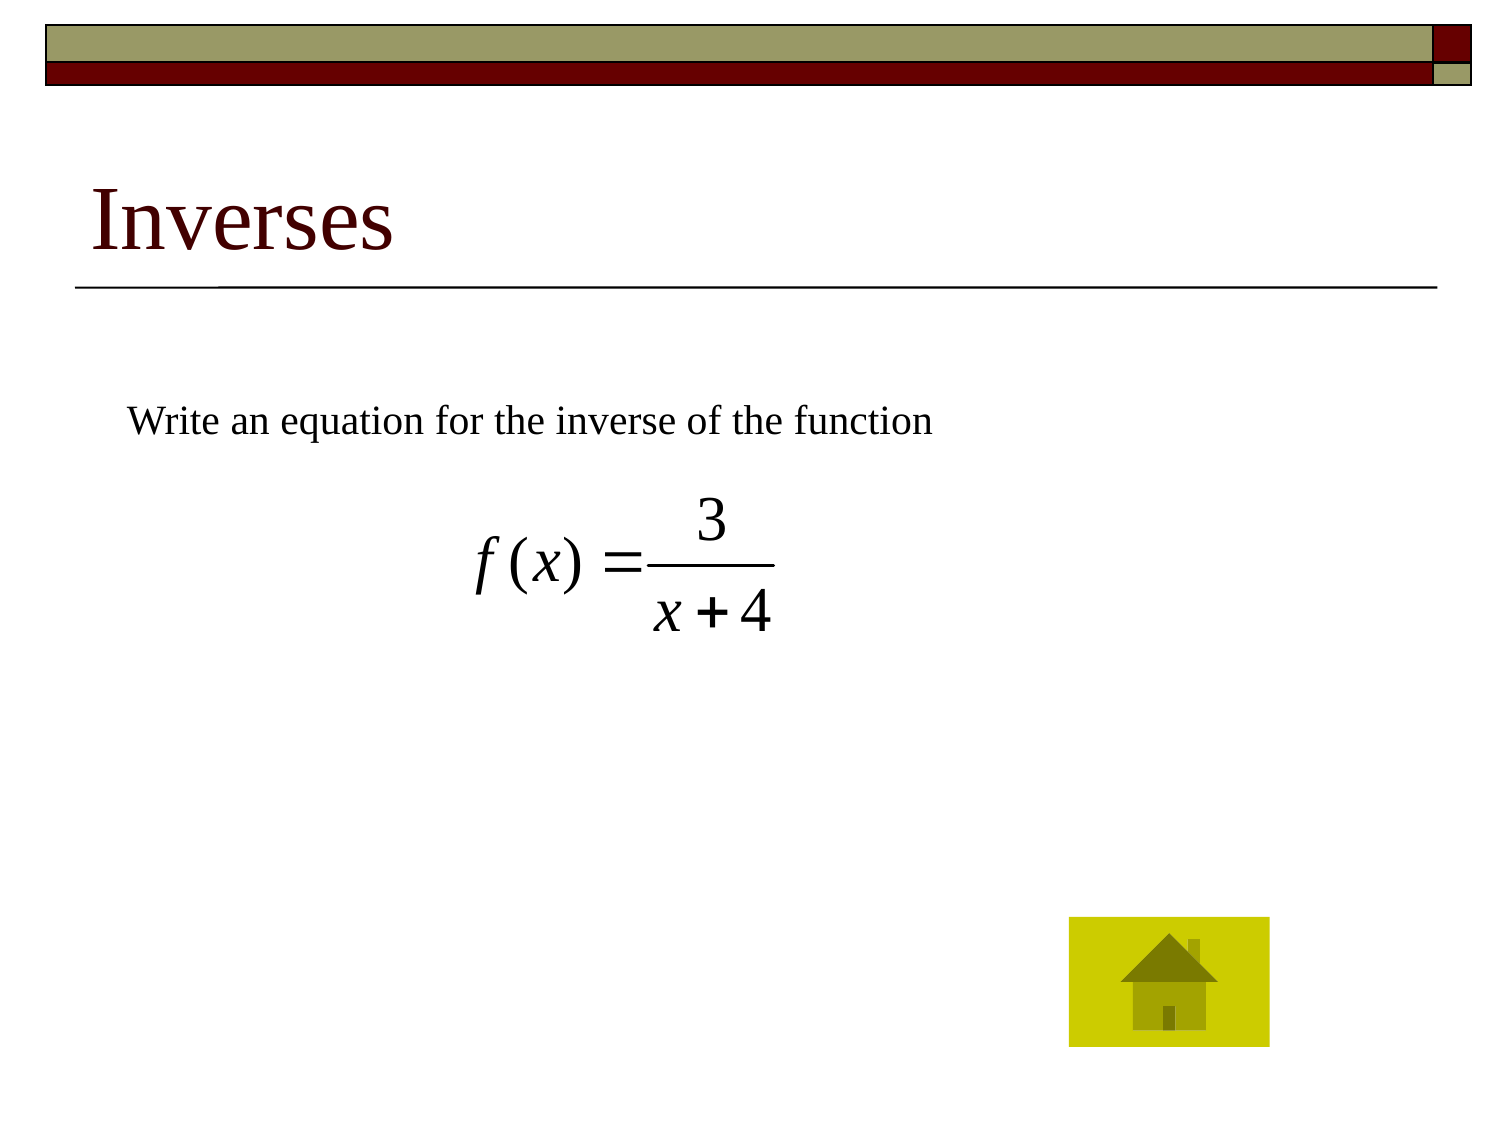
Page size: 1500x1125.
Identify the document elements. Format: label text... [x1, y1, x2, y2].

title Inverses [74, 87, 1426, 276]
text_box Write an equation for the inverse of the function [112, 385, 998, 451]
text_box [1068, 916, 1270, 1047]
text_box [454, 479, 790, 646]
